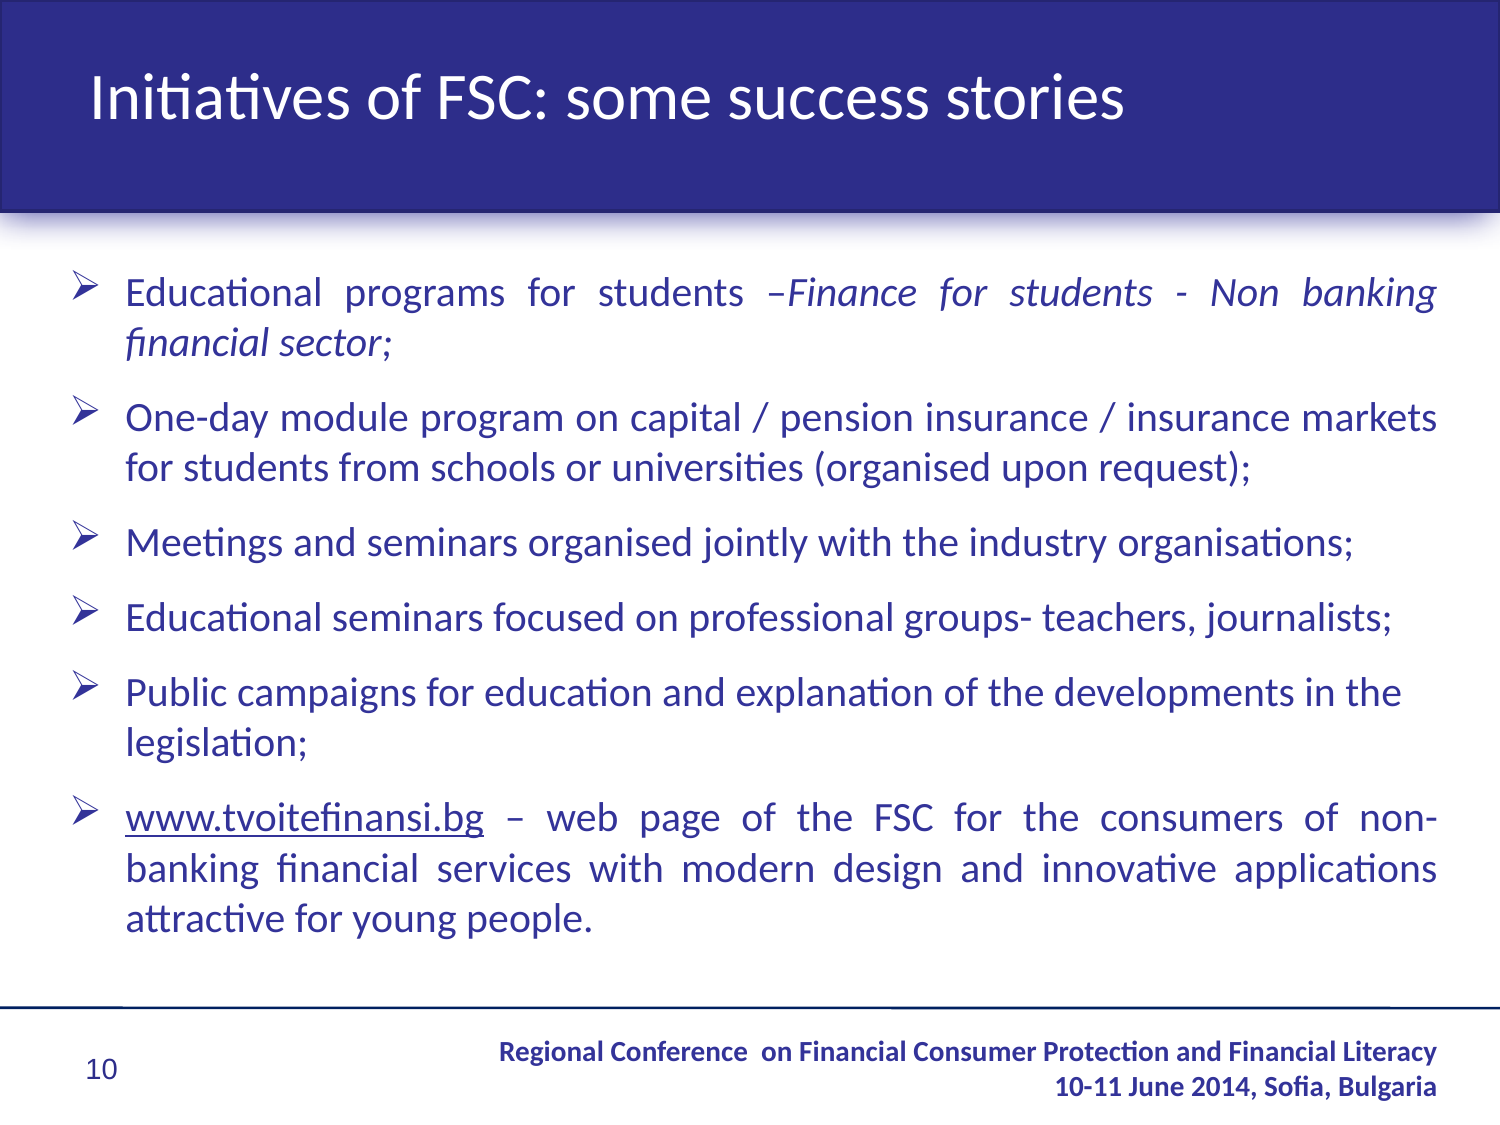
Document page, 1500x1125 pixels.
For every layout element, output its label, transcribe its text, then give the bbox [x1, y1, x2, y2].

text_box Educational programs for students –Finance for students - Non banking financial sector; One-day module program on capital / pension insurance / insurance markets for students from schools or universities (organised upon request); Meetings and seminars organised jointly with the industry organisations; Educational seminars focused on professional groups- teachers, journalists; Public campaigns for education and explanation of the developments in the legislation; www.tvoitefinansi.bg – web page of the FSC for the consumers of non-banking financial services with modern design and innovative applications attractive for young people. [54, 257, 1454, 926]
slide_number 10 [70, 1042, 235, 1098]
footer Regional Conference on Financial Consumer Protection and Financial Literacy 10-11 June 2014, Sofia, Bulgaria [351, 1024, 1454, 1103]
text_box Initiatives of FSC: some success stories [74, 45, 1425, 211]
